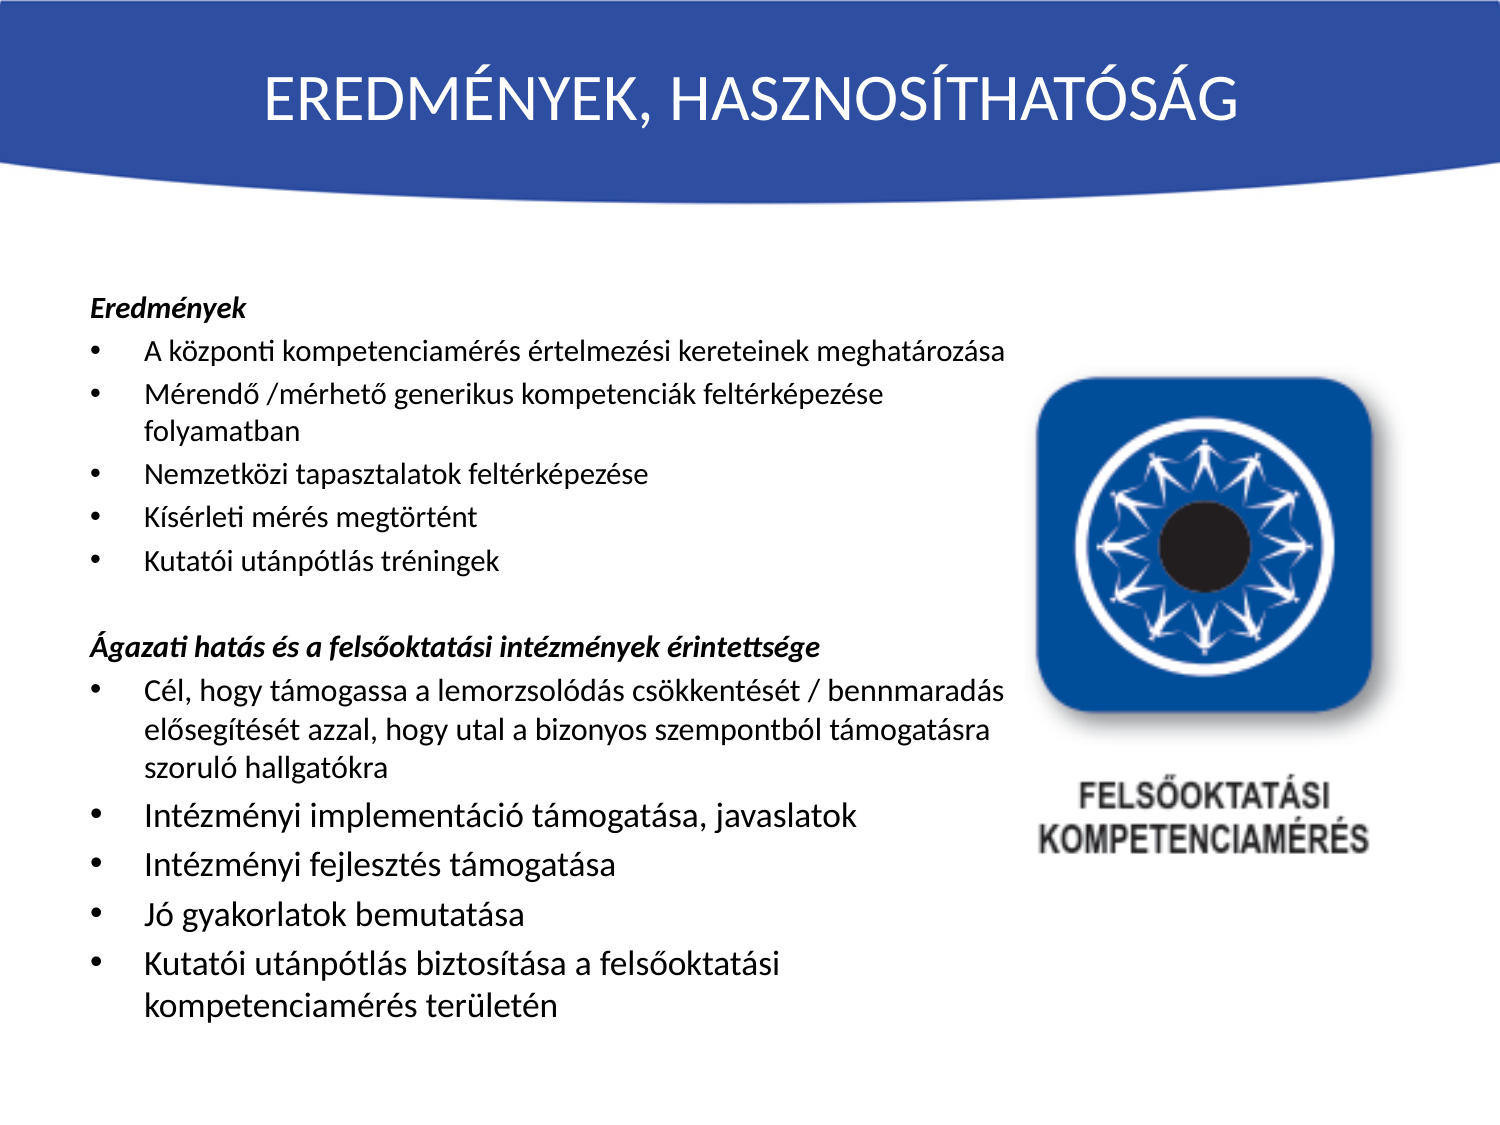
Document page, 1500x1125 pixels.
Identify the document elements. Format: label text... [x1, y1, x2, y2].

list Eredmények A központi kompetenciamérés értelmezési kereteinek meghatározása Mérendő /mérhető generikus kompetenciák feltérképezése folyamatban Nemzetközi tapasztalatok feltérképezése Kísérleti mérés megtörtént Kutatói utánpótlás tréningek Ágazati hatás és a felsőoktatási intézmények érintettsége Cél, hogy támogassa a lemorzsolódás csökkentését / bennmaradás elősegítését azzal, hogy utal a bizonyos szempontból támogatásra szoruló hallgatókra Intézményi implementáció támogatása, javaslatok Intézményi fejlesztés támogatása Jó gyakorlatok bemutatása Kutatói utánpótlás biztosítása a felsőoktatási kompetenciamérés területén [75, 231, 1022, 1071]
title EREDMÉNYEK, HASZNOSÍTHATÓSÁG [76, 17, 1427, 170]
picture [0, 0, 1500, 1125]
